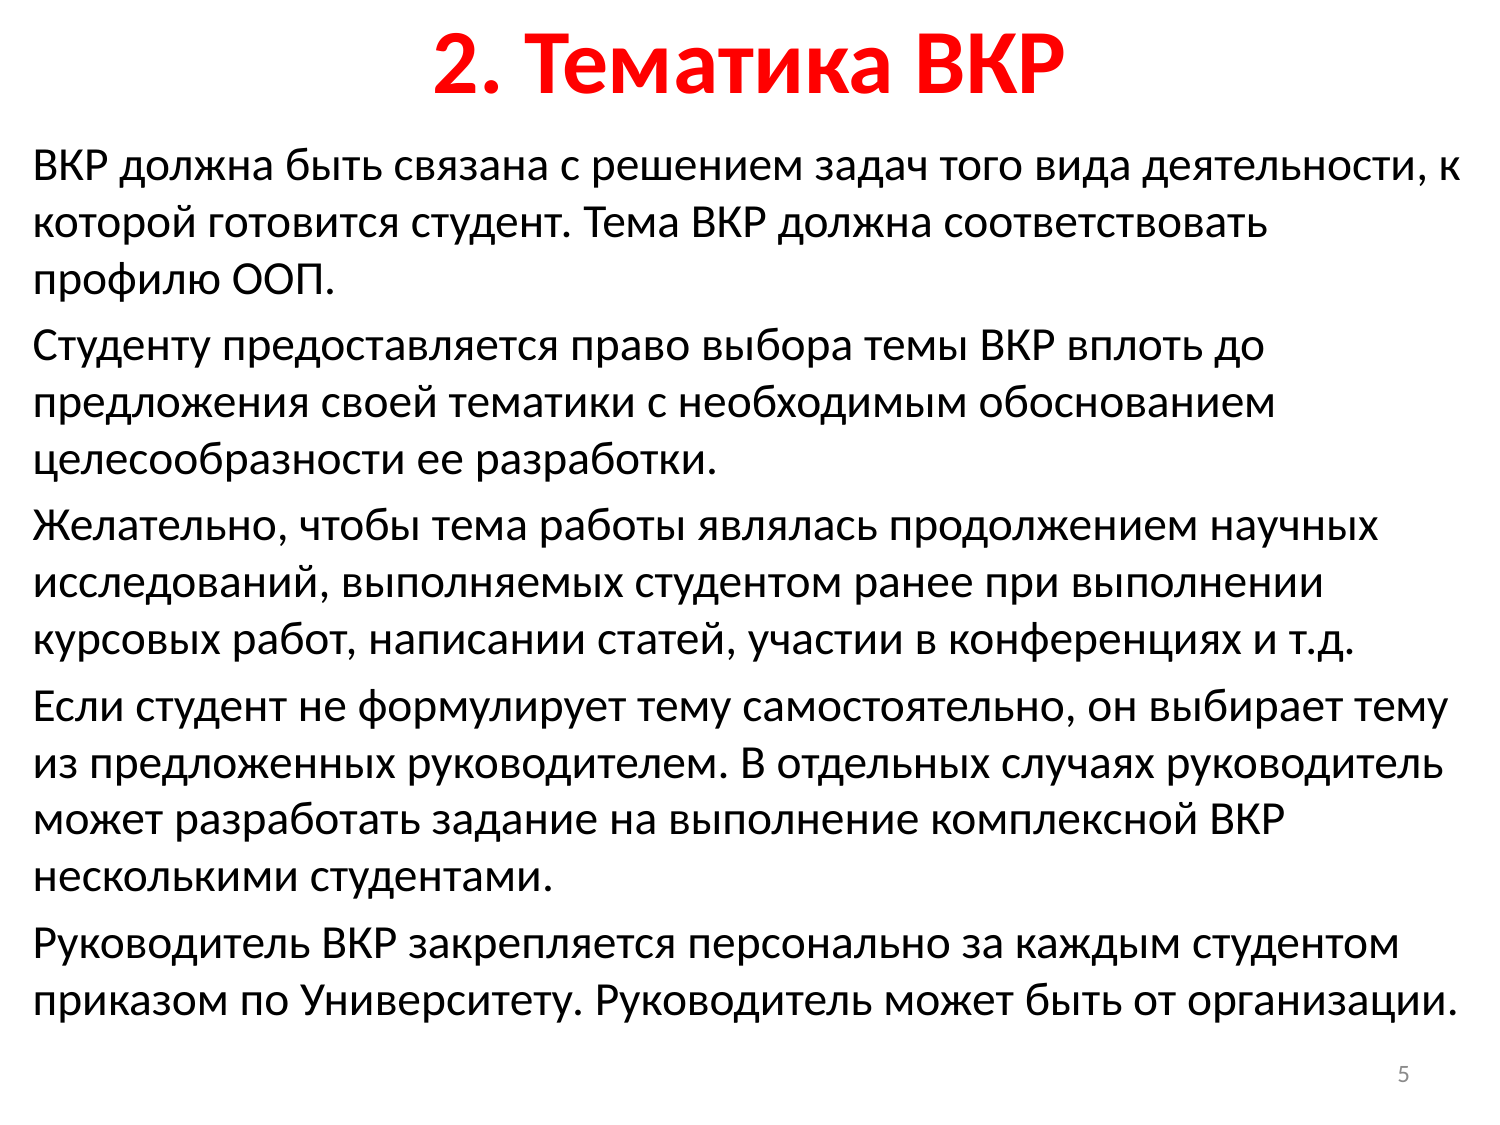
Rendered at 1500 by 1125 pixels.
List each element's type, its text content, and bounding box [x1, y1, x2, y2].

list ВКР должна быть связана с решением задач того вида деятельности, к которой готовится студент. Тема ВКР должна соответствовать профилю ООП. Студенту предоставляется право выбора темы ВКР вплоть до предложения своей тематики с необходимым обоснованием целесообразности ее разработки. Желательно, чтобы тема работы являлась продолжением научных исследований, выполняемых студентом ранее при выполнении курсовых работ, написании статей, участии в конференциях и т.д. Если студент не формулирует тему самостоятельно, он выбирает тему из предложенных руководителем. В отдельных случаях руководитель может разработать задание на выполнение комплексной ВКР несколькими студентами. Руководитель ВКР закрепляется персонально за каждым студентом приказом по Университету. Руководитель может быть от организации. [17, 125, 1483, 1094]
title 2. Тематика ВКР [75, 0, 1425, 125]
slide_number 5 [1074, 1042, 1425, 1103]
